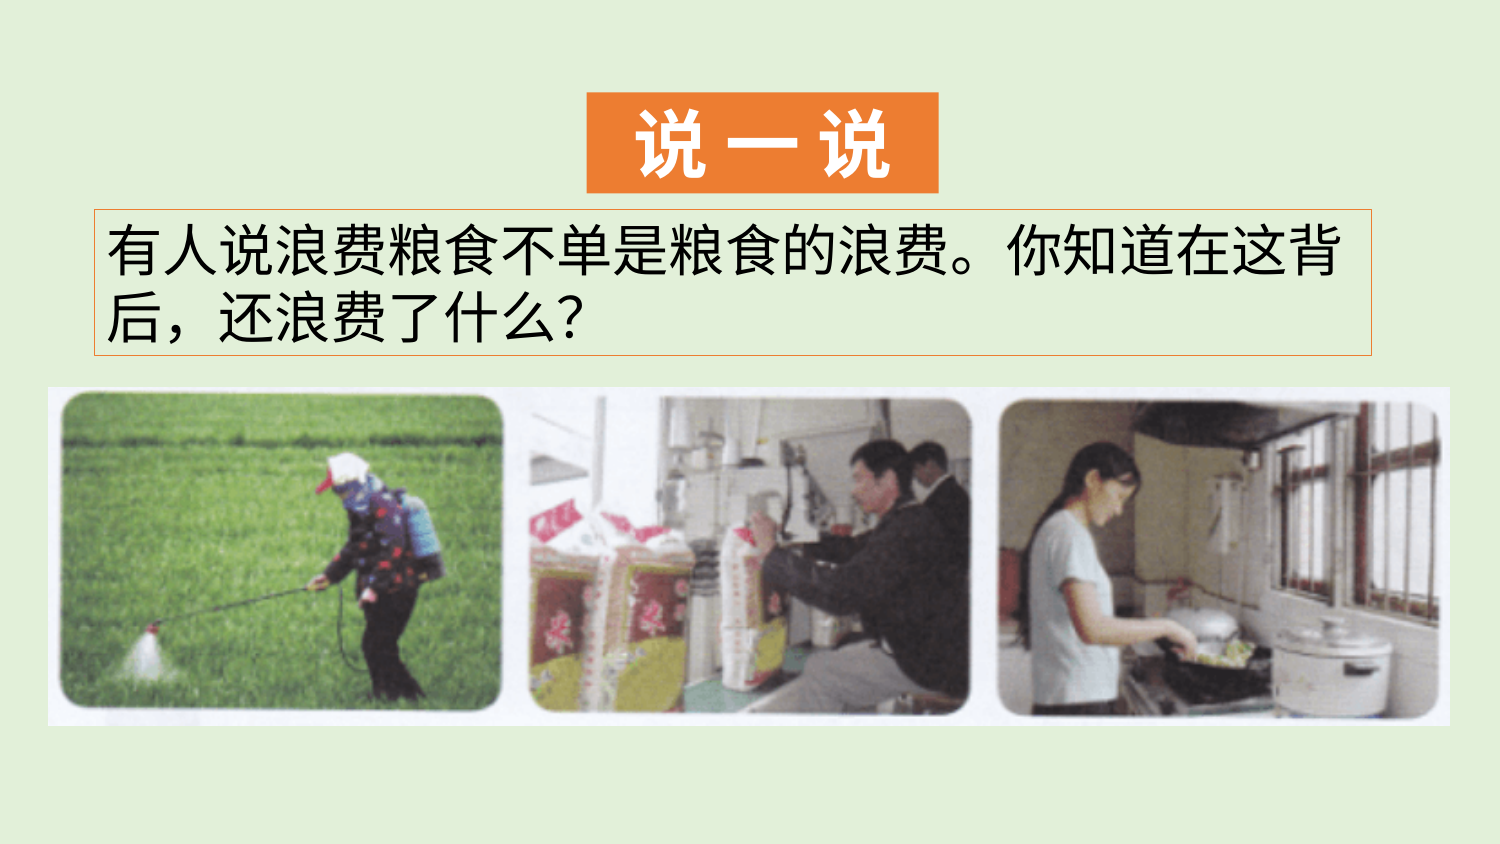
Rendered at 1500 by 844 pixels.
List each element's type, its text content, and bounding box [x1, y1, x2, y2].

text_box 有人说浪费粮食不单是粮食的浪费。你知道在这背后，还浪费了什么？ [94, 209, 1372, 356]
picture [48, 387, 1450, 726]
text_box 说 一 说 [586, 92, 939, 194]
